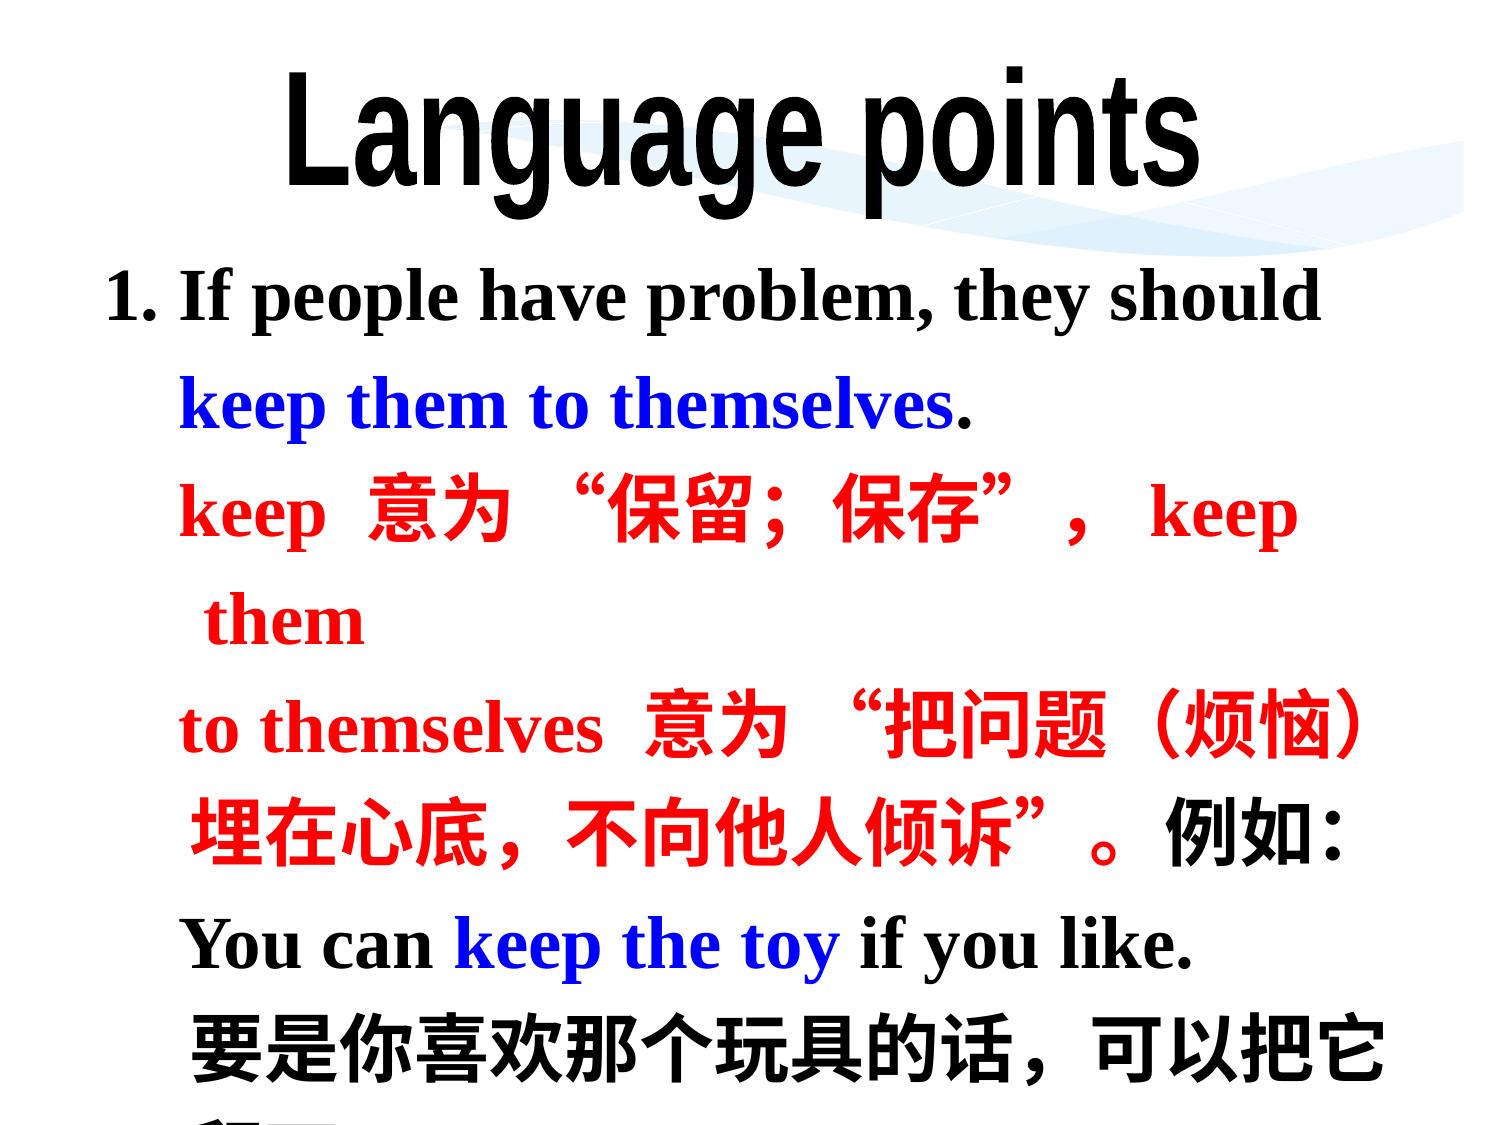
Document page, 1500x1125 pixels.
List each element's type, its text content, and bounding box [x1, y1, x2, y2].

text_box 1. If people have problem, they should keep them to themselves. keep 意为 “保留；保存”，keep them to themselves 意为 “把问题（烦恼） 埋在心底，不向他人倾诉”。例如： You can keep the toy if you like. 要是你喜欢那个玩具的话，可以把它 留下。 [88, 219, 1436, 1125]
